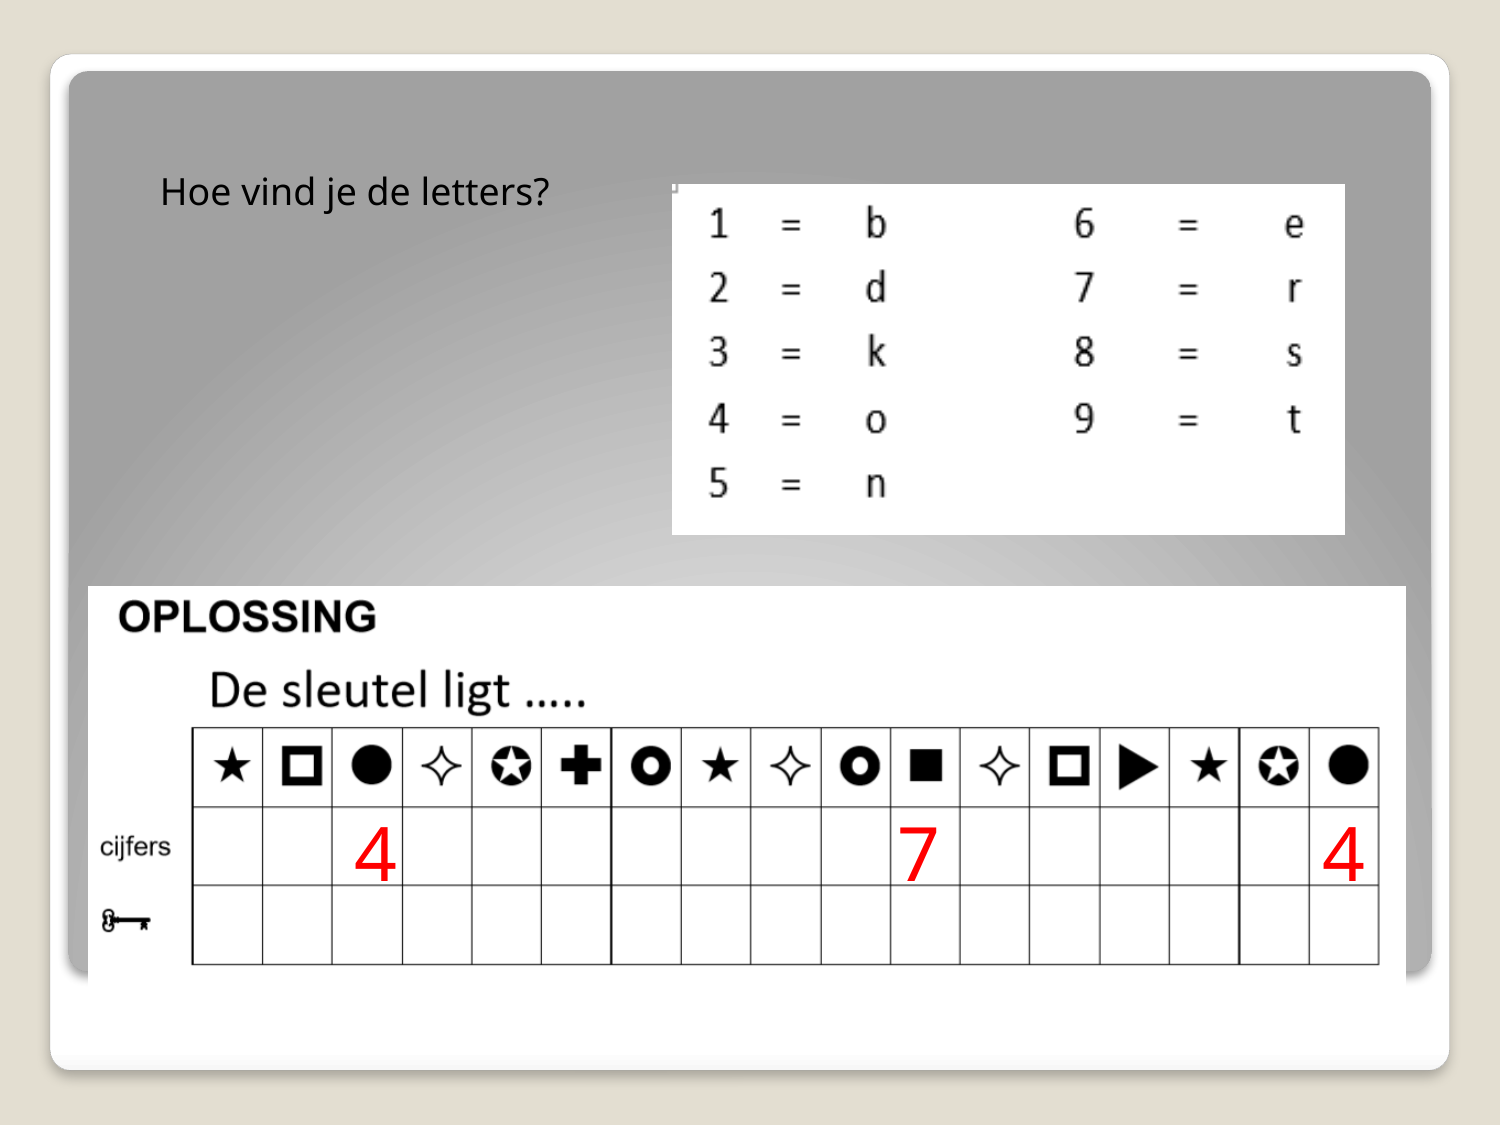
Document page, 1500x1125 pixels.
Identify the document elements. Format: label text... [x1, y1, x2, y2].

picture [671, 184, 1345, 536]
picture [88, 585, 1406, 999]
text_box Hoe vind je de letters? [145, 160, 565, 221]
